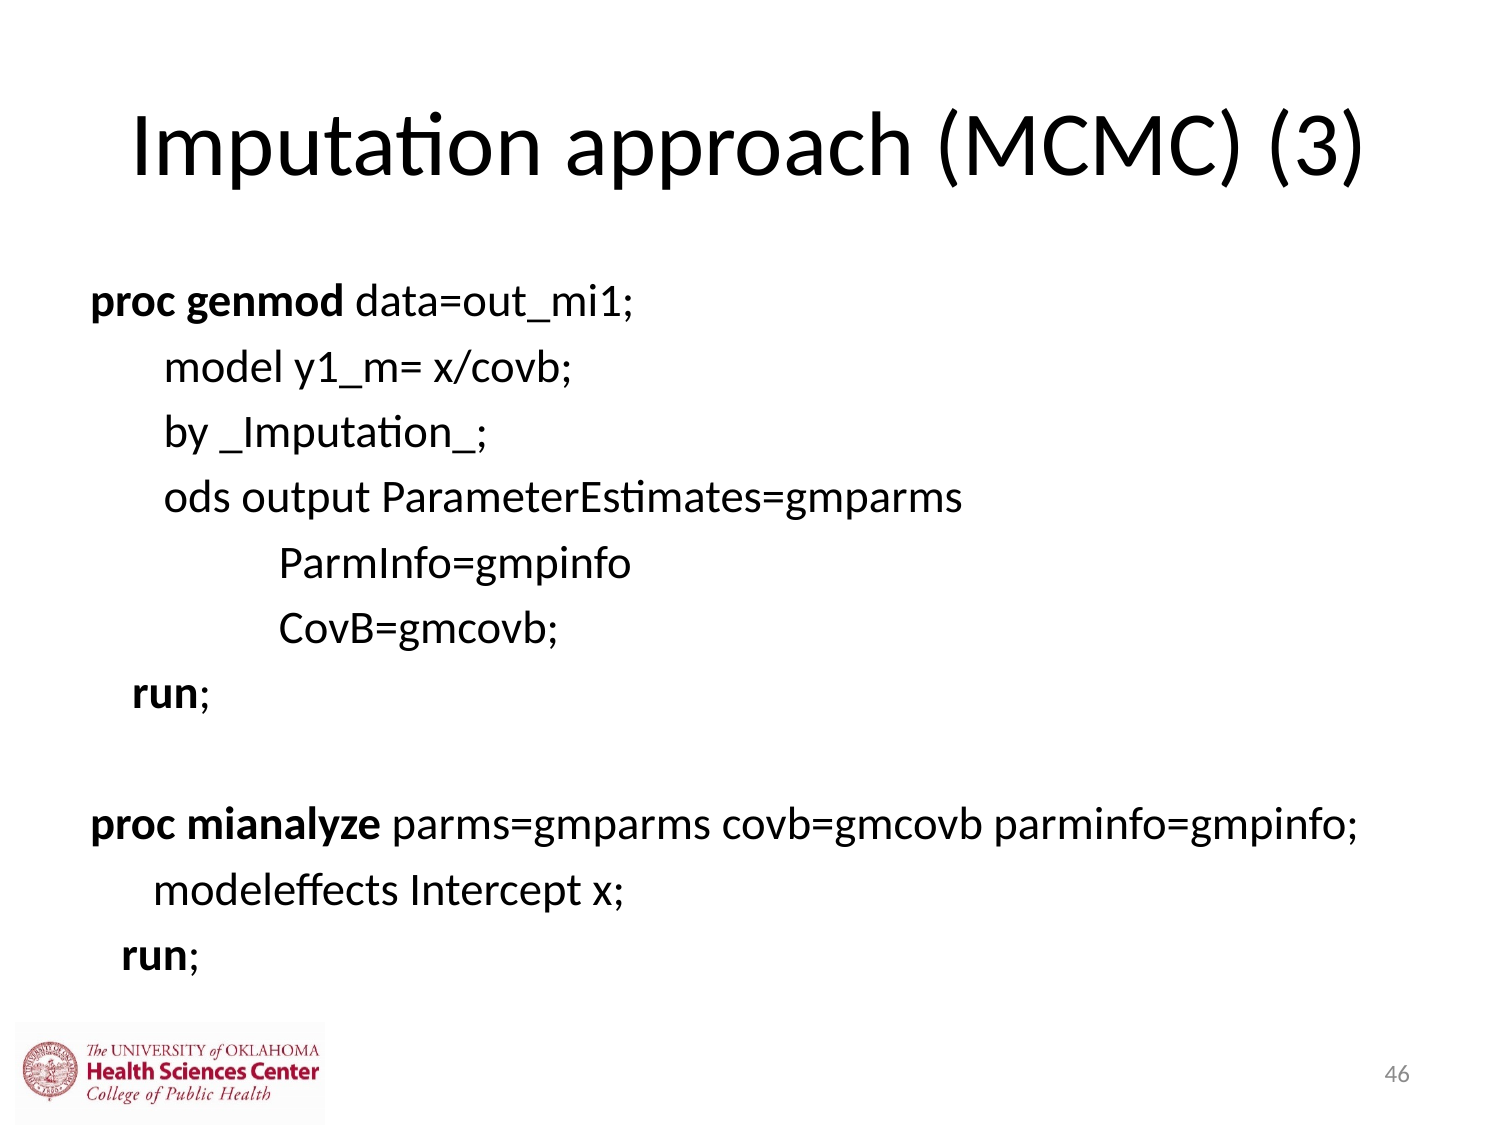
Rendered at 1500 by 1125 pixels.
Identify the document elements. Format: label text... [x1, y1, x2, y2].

picture [15, 1022, 325, 1125]
list proc genmod data=out_mi1; model y1_m= x/covb; by _Imputation_; ods output ParameterEstimates=gmparms ParmInfo=gmpinfo CovB=gmcovb; run; proc mianalyze parms=gmparms covb=gmcovb parminfo=gmpinfo; modeleffects Intercept x; run; [75, 262, 1425, 1005]
title Imputation approach (MCMC) (3) [75, 45, 1425, 233]
slide_number 46 [1074, 1042, 1425, 1103]
